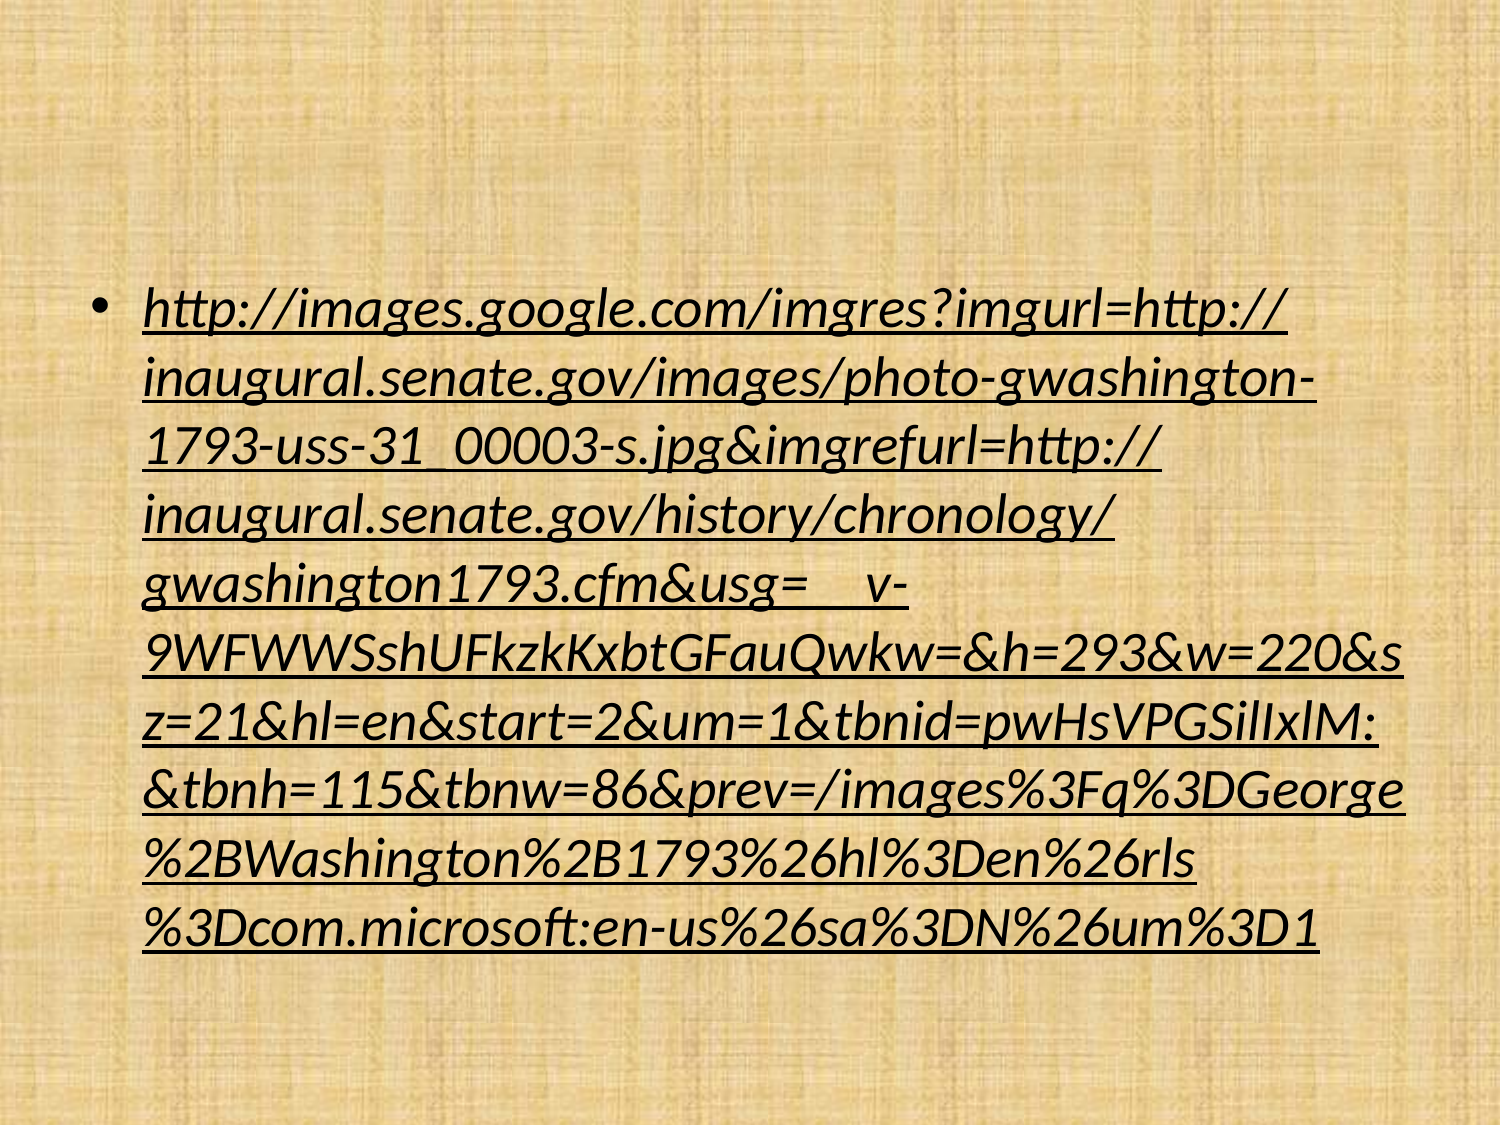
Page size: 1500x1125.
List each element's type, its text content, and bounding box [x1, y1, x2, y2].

picture [0, 0, 1500, 1125]
list http://images.google.com/imgres?imgurl=http://inaugural.senate.gov/images/photo-gwashington-1793-uss-31_00003-s.jpg&imgrefurl=http://inaugural.senate.gov/history/chronology/gwashington1793.cfm&usg=__v-9WFWWSshUFkzkKxbtGFauQwkw=&h=293&w=220&sz=21&hl=en&start=2&um=1&tbnid=pwHsVPGSilIxlM:&tbnh=115&tbnw=86&prev=/images%3Fq%3DGeorge%2BWashington%2B1793%26hl%3Den%26rls%3Dcom.microsoft:en-us%26sa%3DN%26um%3D1 [75, 262, 1425, 1005]
